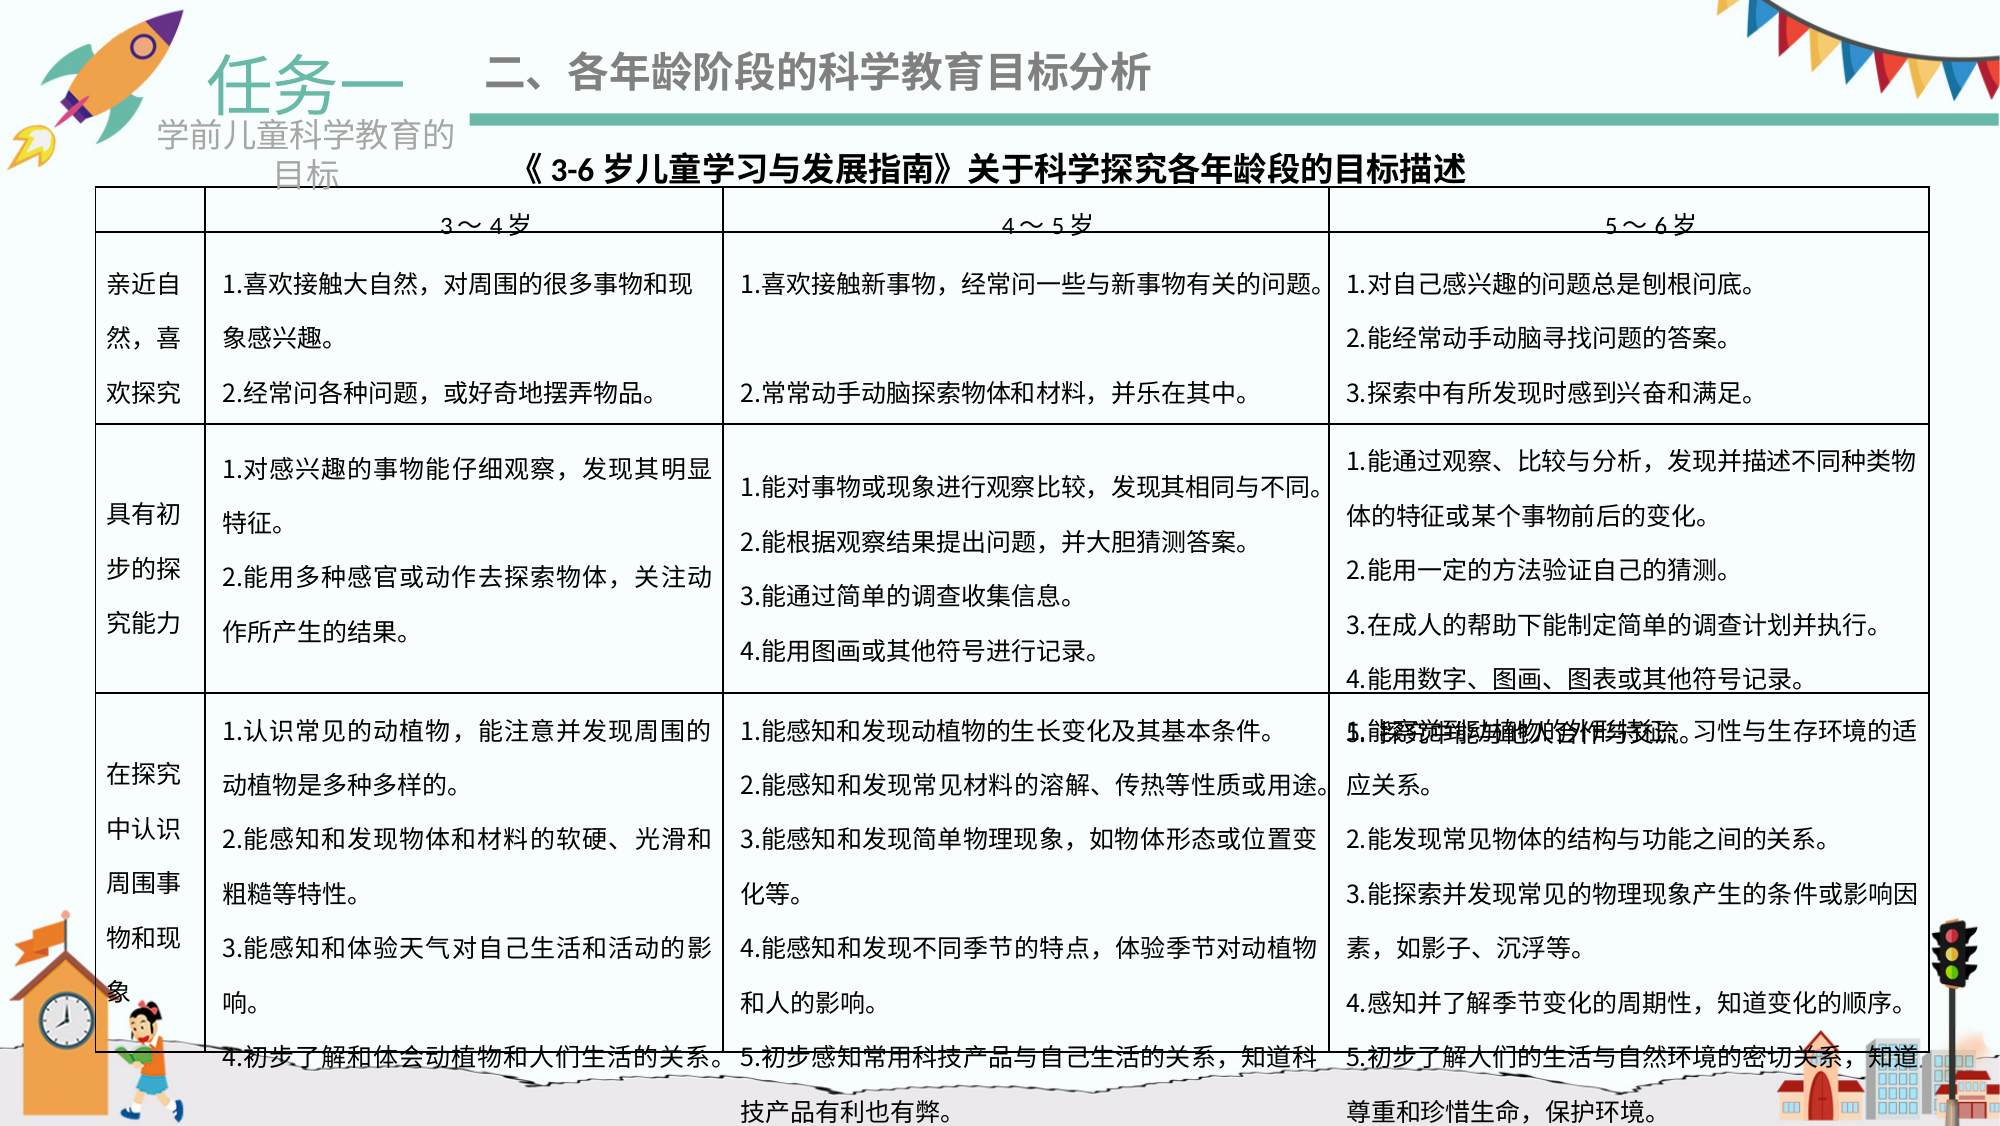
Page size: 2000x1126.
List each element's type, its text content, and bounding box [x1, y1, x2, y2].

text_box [155, 43, 1999, 195]
table_cell 能感知和发现动植物的生长变化及其基本条件。 能感知和发现常见材料的溶解、传热等性质或用途。 能感知和发现简单物理现象，如物体形态或位置变化等。 能感知和发现不同季节的特点，体验季节对动植物和人的影响。 初步感知常用科技产品与自己生活的关系，知道科技产品有利也有弊。 [724, 694, 1328, 1051]
table_cell 喜欢接触新事物，经常问一些与新事物有关的问题。 常常动手动脑探索物体和材料，并乐在其中。 [724, 233, 1328, 423]
table_cell 对感兴趣的事物能仔细观察，发现其明显特征。 能用多种感官或动作去探索物体，关注动作所产生的结果。 [206, 425, 722, 692]
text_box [421, 38, 1866, 42]
table_cell 在探究中认识周围事物和现象 [96, 694, 204, 1051]
table_header 5～6岁 [1330, 206, 1928, 231]
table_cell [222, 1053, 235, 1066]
table_cell 能通过观察、比较与分析，发现并描述不同种类物体的特征或某个事物前后的变化。 能用一定的方法验证自己的猜测。 在成人的帮助下能制定简单的调查计划并执行。 能用数字、图画、图表或其他符号记录。 探究中能与他人合作与交流。 [1330, 425, 1928, 692]
table_cell 具有初步的探究能力 [96, 425, 204, 692]
table_cell 能察觉到动植物的外形特征、习性与生存环境的适应关系。 能发现常见物体的结构与功能之间的关系。 能探索并发现常见的物理现象产生的条件或影响因素，如影子、沉浮等。 感知并了解季节变化的周期性，知道变化的顺序。 初步了解人们的生活与自然环境的密切关系，知道尊重和珍惜生命，保护环境。 [1330, 694, 1928, 1051]
table_cell 认识常见的动植物，能注意并发现周围的动植物是多种多样的。 能感知和发现物体和材料的软硬、光滑和粗糙等特性。 能感知和体验天气对自己生活和活动的影响。 初步了解和体会动植物和人们生活的关系。 [206, 694, 722, 1051]
table_cell 喜欢接触大自然，对周围的很多事物和现象感兴趣。 经常问各种问题，或好奇地摆弄物品。 [206, 233, 722, 423]
table_header 4～5岁 [724, 206, 1328, 231]
table_cell 亲近自然，喜欢探究 [96, 233, 204, 423]
table_header [96, 188, 204, 231]
picture [0, 0, 2000, 1126]
table_cell 对自己感兴趣的问题总是刨根问底。 能经常动手动脑寻找问题的答案。 探索中有所发现时感到兴奋和满足。 [1330, 233, 1928, 423]
table_header 3～4岁 [206, 206, 722, 231]
table_cell 能对事物或现象进行观察比较，发现其相同与不同。 能根据观察结果提出问题，并大胆猜测答案。 能通过简单的调查收集信息。 能用图画或其他符号进行记录。 [724, 425, 1328, 692]
